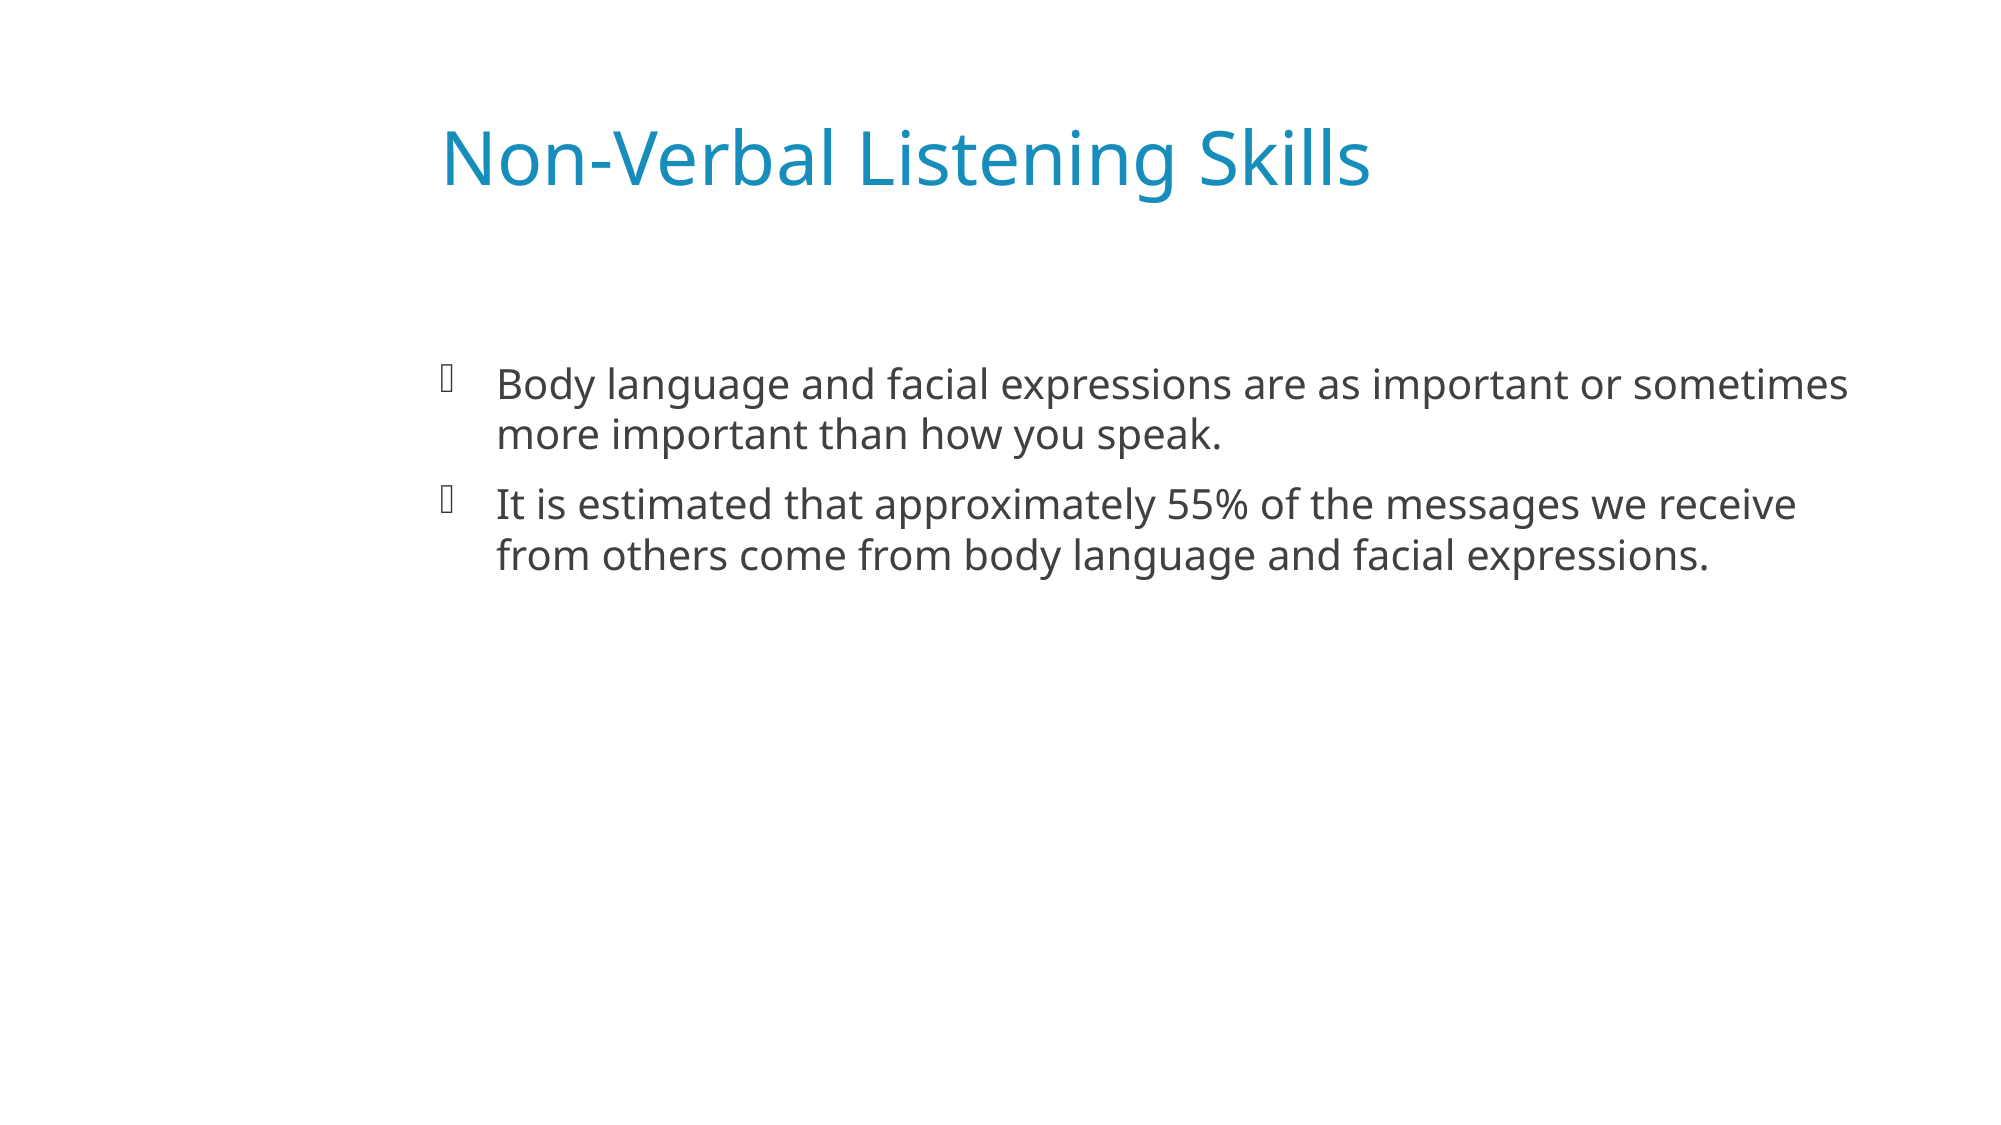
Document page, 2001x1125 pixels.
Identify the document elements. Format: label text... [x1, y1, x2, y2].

list Body language and facial expressions are as important or sometimes more important than how you speak. It is estimated that approximately 55% of the messages we receive from others come from body language and facial expressions. [424, 350, 1888, 1074]
title Non-Verbal Listening Skills [425, 102, 1888, 313]
